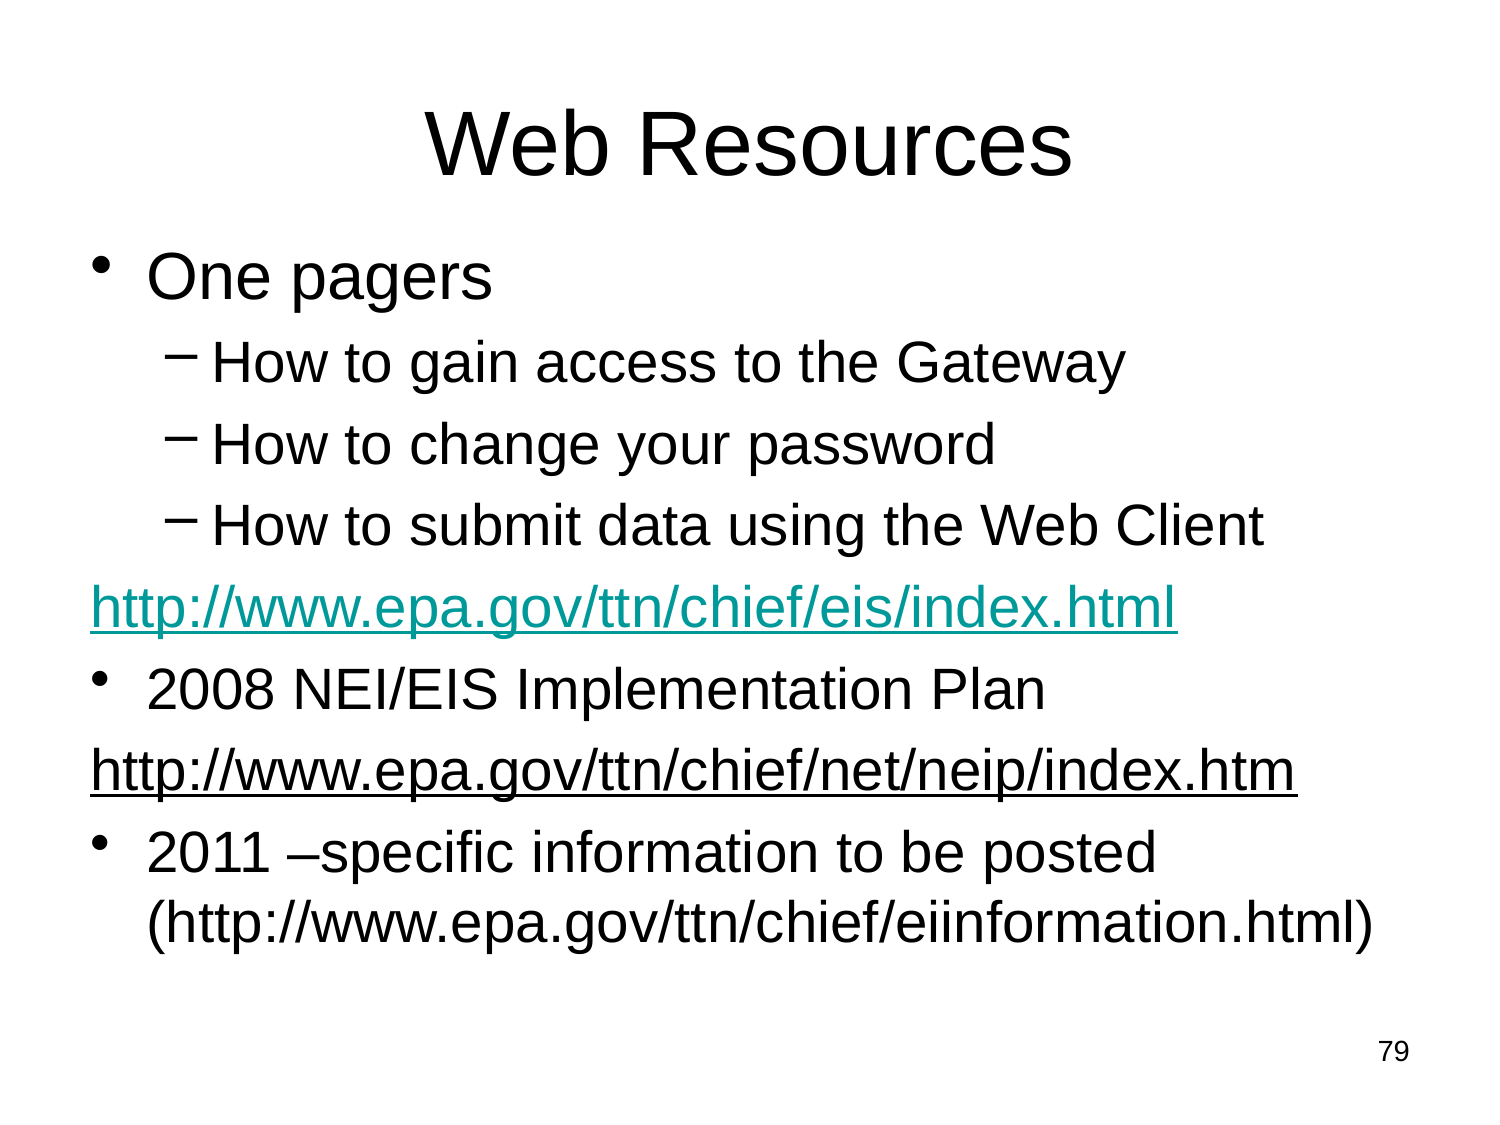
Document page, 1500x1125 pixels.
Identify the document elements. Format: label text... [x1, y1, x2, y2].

slide_number 79 [1074, 1024, 1426, 1103]
list One pagers How to gain access to the Gateway How to change your password How to submit data using the Web Client http://www.epa.gov/ttn/chief/eis/index.html 2008 NEI/EIS Implementation Plan http://www.epa.gov/ttn/chief/net/neip/index.htm 2011 –specific information to be posted (http://www.epa.gov/ttn/chief/eiinformation.html) [74, 224, 1426, 968]
title Web Resources [74, 44, 1426, 224]
